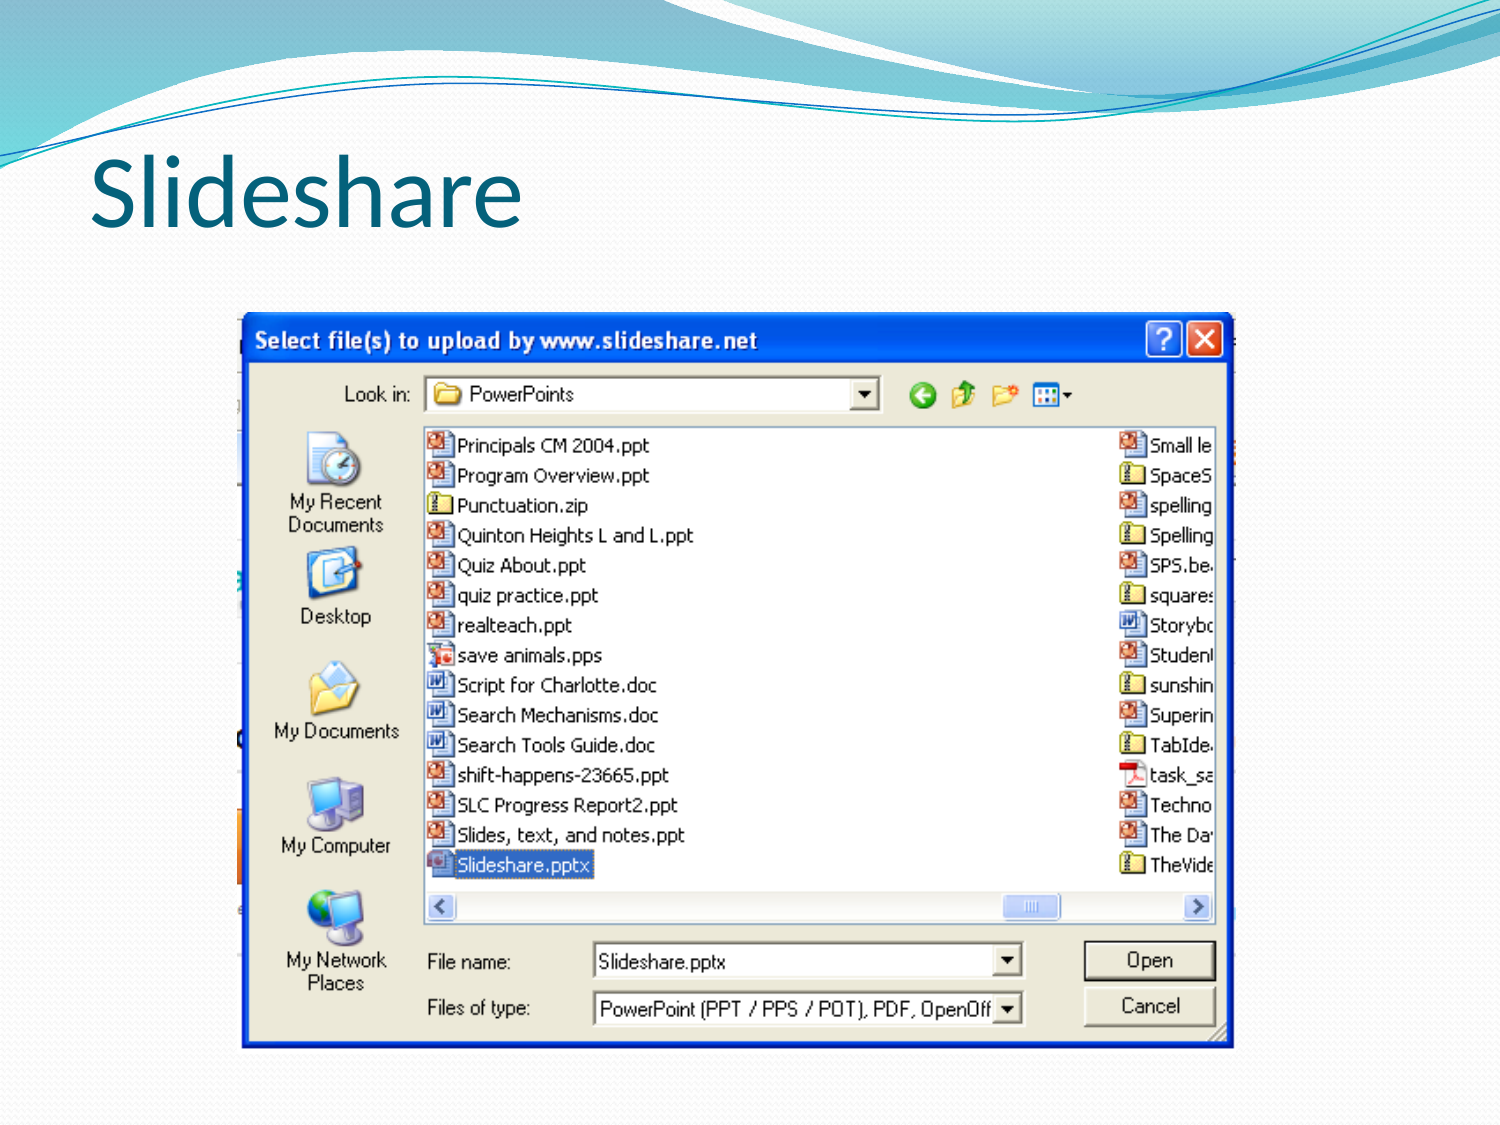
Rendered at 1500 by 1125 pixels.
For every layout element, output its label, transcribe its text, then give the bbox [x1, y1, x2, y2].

text_box Slideshare [74, 115, 1425, 303]
picture [237, 312, 1237, 1055]
